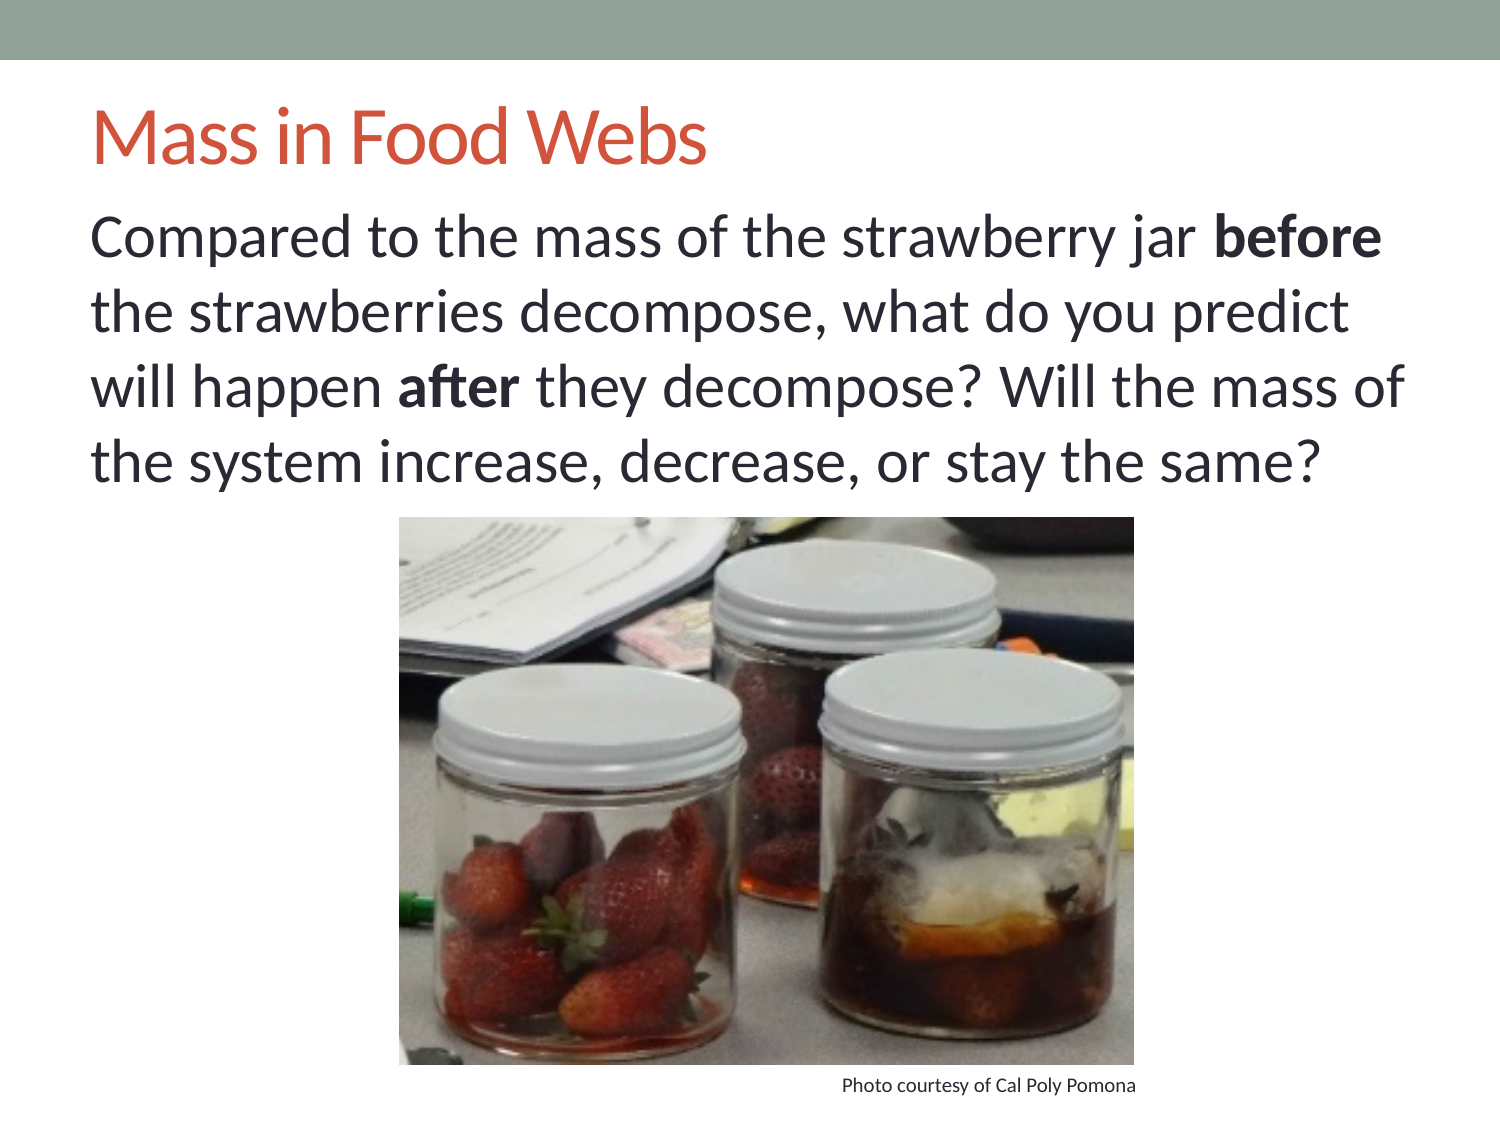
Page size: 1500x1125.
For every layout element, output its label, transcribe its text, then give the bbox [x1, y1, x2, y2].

title Mass in Food Webs [75, 50, 1425, 187]
picture [399, 517, 1135, 1065]
text_box Photo courtesy of Cal Poly Pomona [827, 1064, 1152, 1104]
list Compared to the mass of the strawberry jar before the strawberries decompose, what do you predict will happen after they decompose? Will the mass of the system increase, decrease, or stay the same? [75, 187, 1425, 513]
